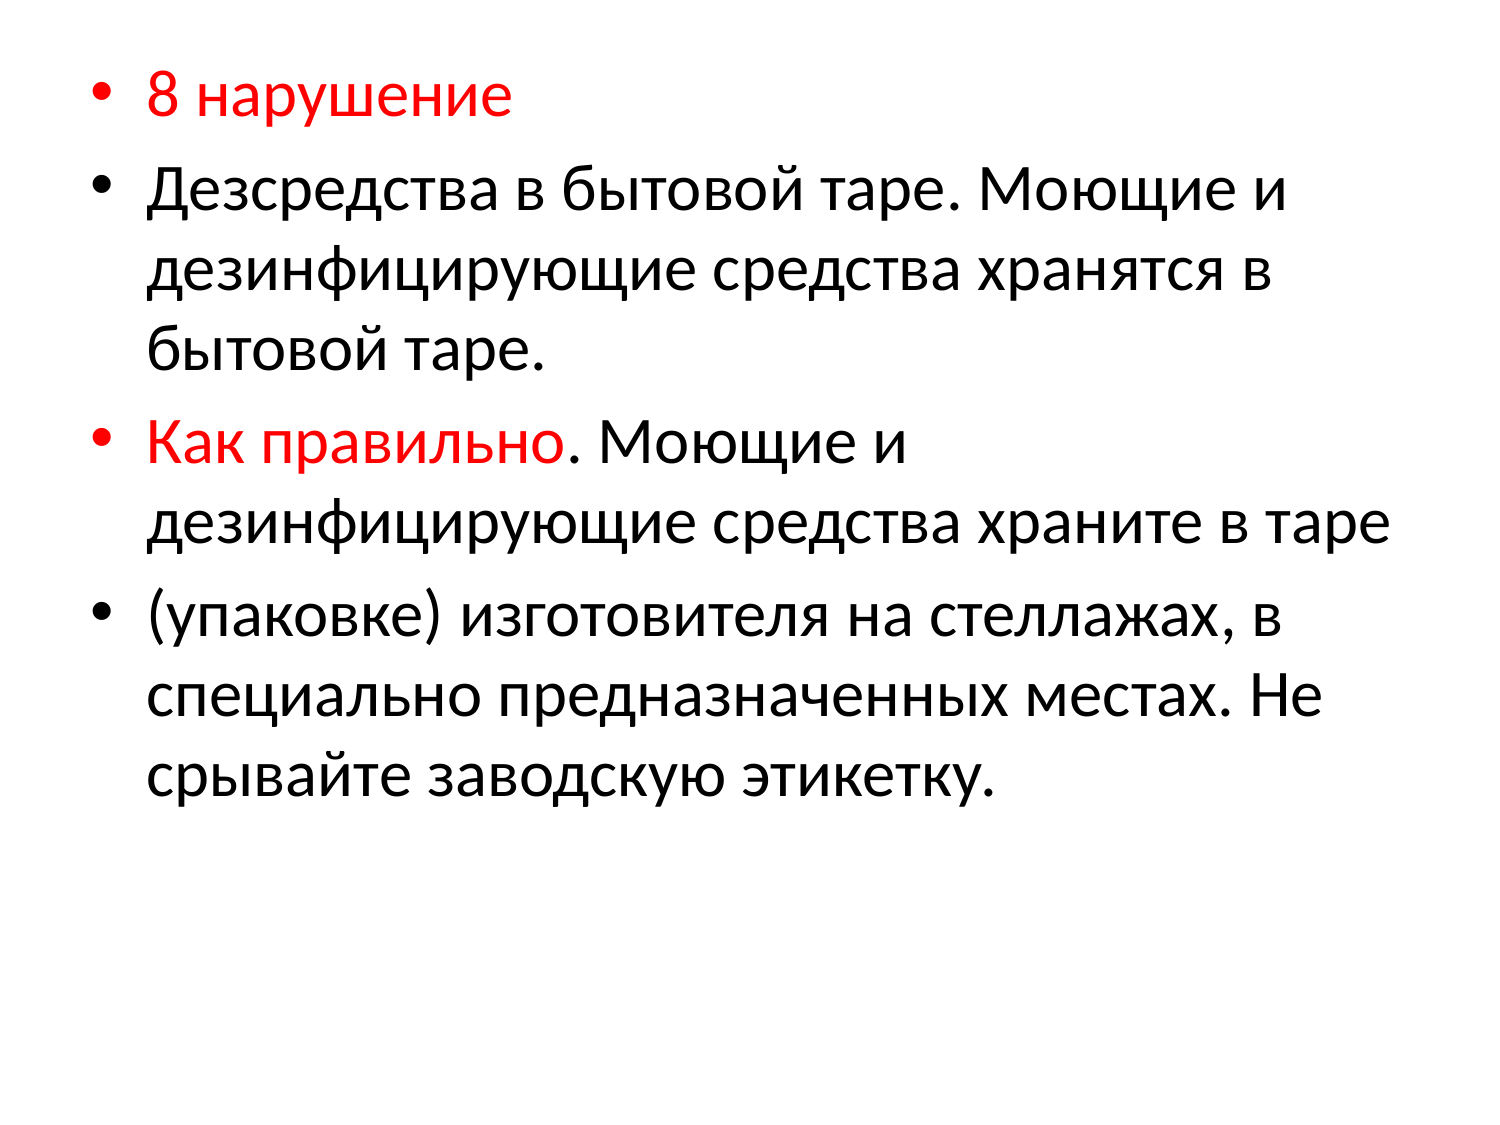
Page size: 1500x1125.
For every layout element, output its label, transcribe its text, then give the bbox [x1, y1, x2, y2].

list 8 нарушение Дезсредства в бытовой таре. Моющие и дезинфицирующие средства хранятся в бытовой таре. Как правильно. Моющие и дезинфицирующие средства храните в таре (упаковке) изготовителя на стеллажах, в специально предназначенных местах. Не срывайте заводскую этикетку. [75, 42, 1425, 1005]
